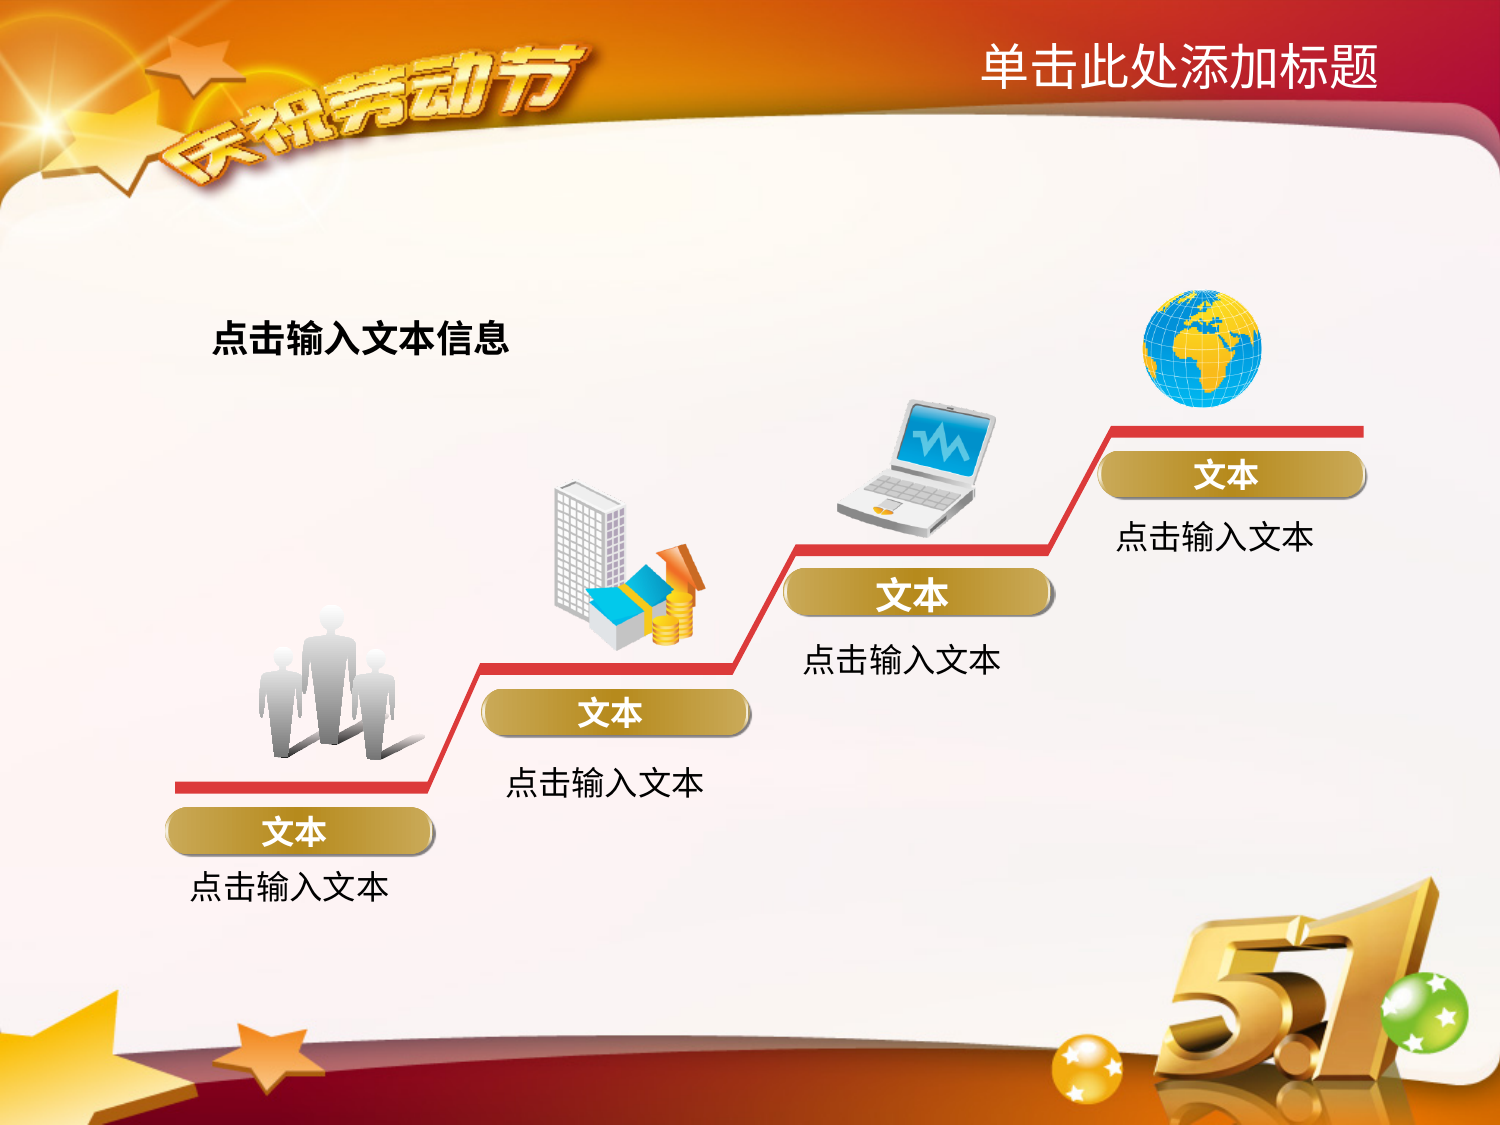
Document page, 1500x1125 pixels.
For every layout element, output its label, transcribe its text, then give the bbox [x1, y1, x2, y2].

text_box 点击输入文本 [490, 754, 754, 810]
text_box [175, 579, 777, 794]
text_box 单击此处添加标题 [425, 19, 1395, 113]
text_box 点击输入文本信息 [196, 308, 818, 368]
text_box [784, 461, 1092, 566]
text_box 点击输入文本 [175, 859, 438, 914]
text_box [1099, 425, 1364, 448]
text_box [164, 807, 434, 855]
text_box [259, 604, 428, 760]
text_box 点击输入文本 [1100, 509, 1364, 564]
text_box 点击输入文本 [788, 631, 1051, 687]
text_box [480, 688, 750, 736]
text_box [1097, 450, 1366, 498]
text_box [782, 567, 1052, 615]
picture [0, 0, 1500, 1125]
